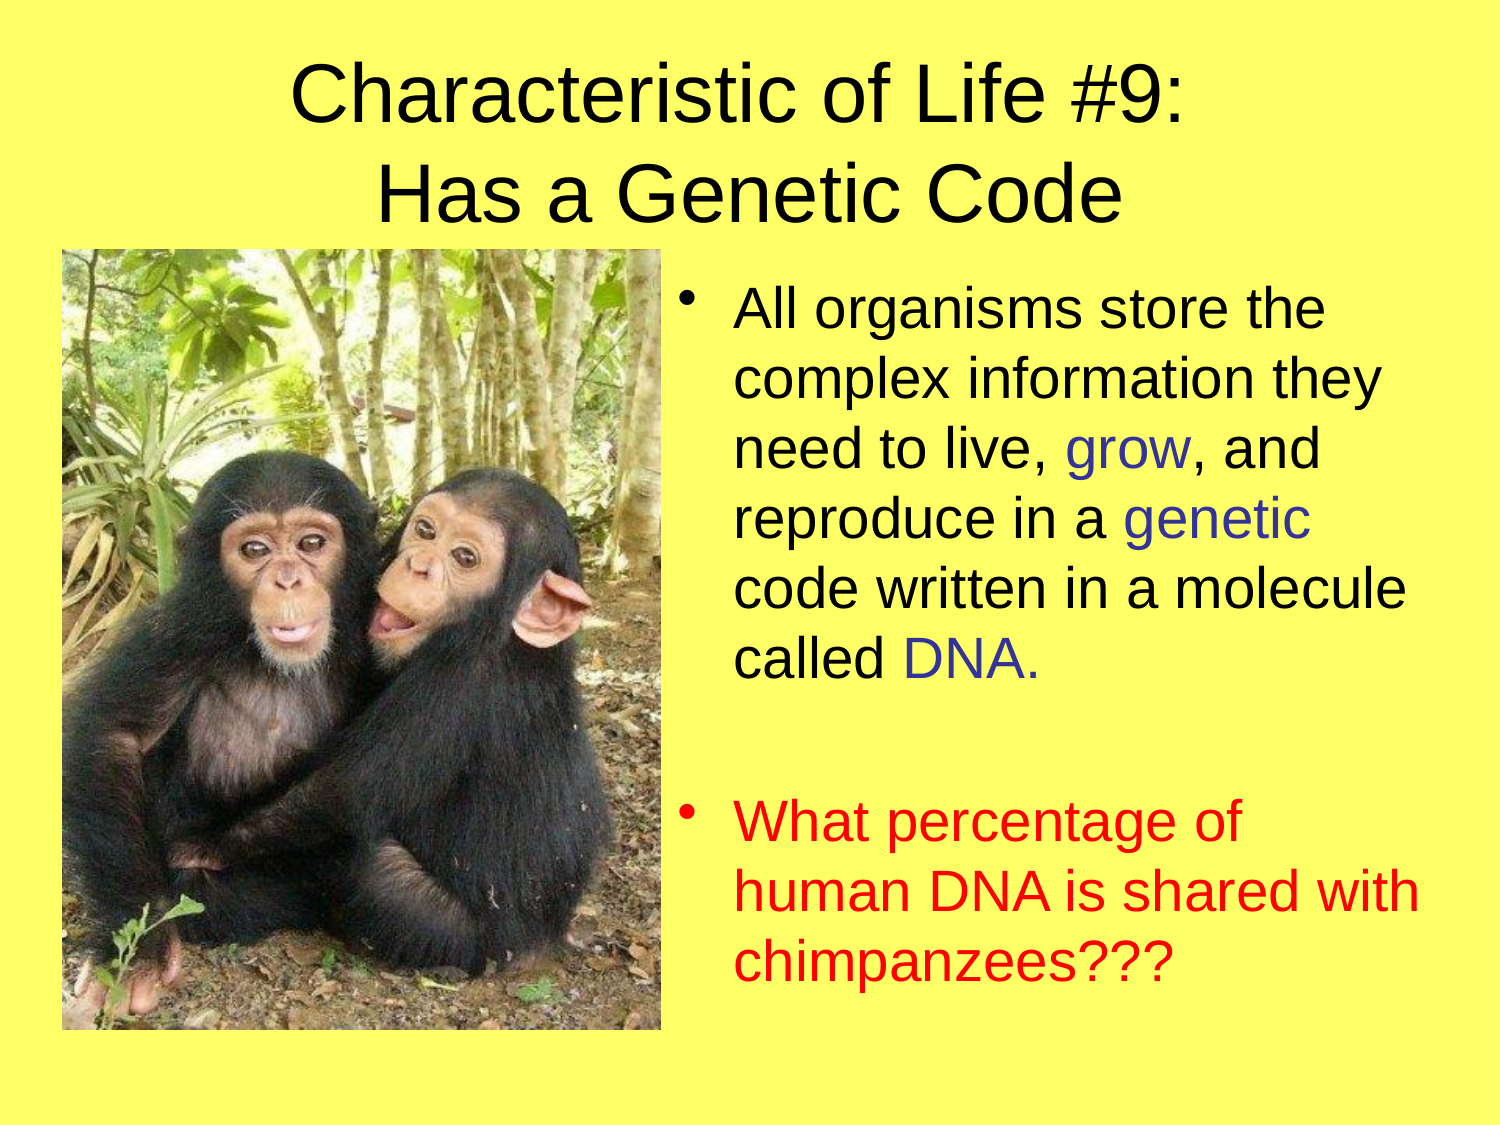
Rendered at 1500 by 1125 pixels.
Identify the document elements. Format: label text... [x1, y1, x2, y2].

list All organisms store the complex information they need to live, grow, and reproduce in a genetic code written in a molecule called DNA. What percentage of human DNA is shared with chimpanzees??? [662, 262, 1438, 1088]
title Characteristic of Life #9: Has a Genetic Code [0, 45, 1500, 233]
picture [62, 249, 662, 1030]
